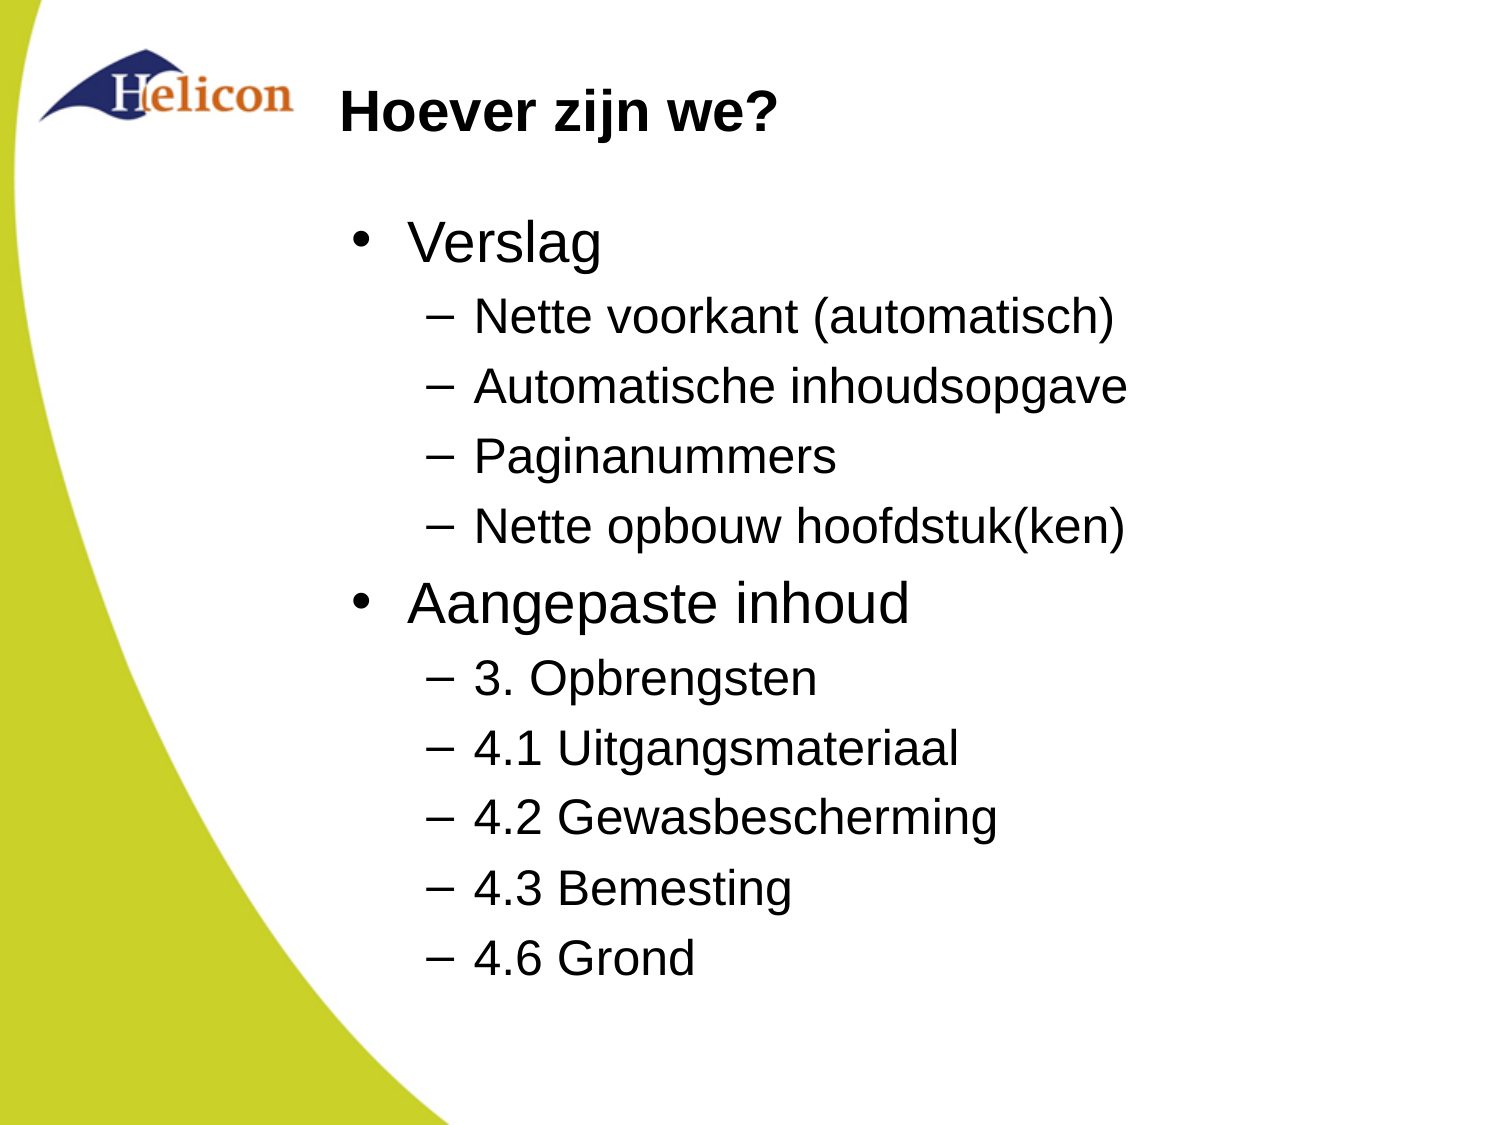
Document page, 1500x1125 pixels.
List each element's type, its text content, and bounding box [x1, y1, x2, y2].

picture [0, 0, 1500, 1125]
title Hoever zijn we? [324, 54, 1415, 161]
list Verslag Nette voorkant (automatisch) Automatische inhoudsopgave Paginanummers Nette opbouw hoofdstuk(ken) Aangepaste inhoud 3. Opbrengsten 4.1 Uitgangsmateriaal 4.2 Gewasbescherming 4.3 Bemesting 4.6 Grond [336, 196, 1425, 1005]
